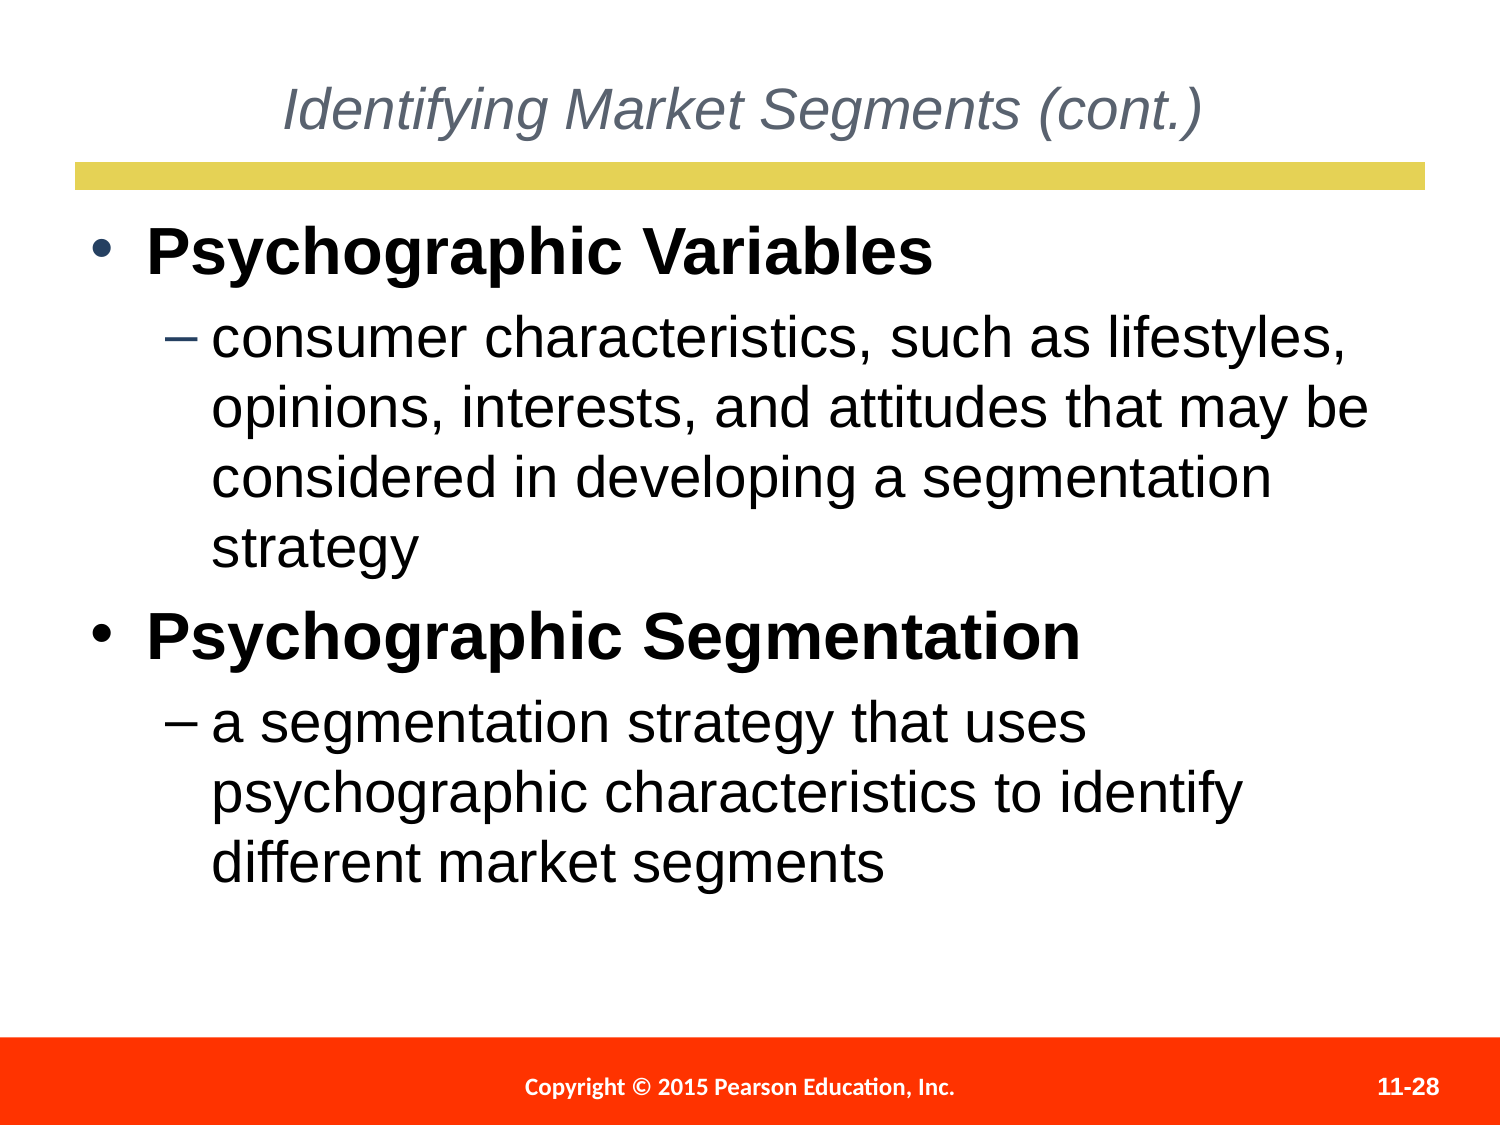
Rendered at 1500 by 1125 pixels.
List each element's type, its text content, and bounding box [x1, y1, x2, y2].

list Psychographic Variables consumer characteristics, such as lifestyles, opinions, interests, and attitudes that may be considered in developing a segmentation strategy Psychographic Segmentation a segmentation strategy that uses psychographic characteristics to identify different market segments [74, 199, 1426, 1006]
title Identifying Market Segments (cont.) [49, 12, 1438, 201]
